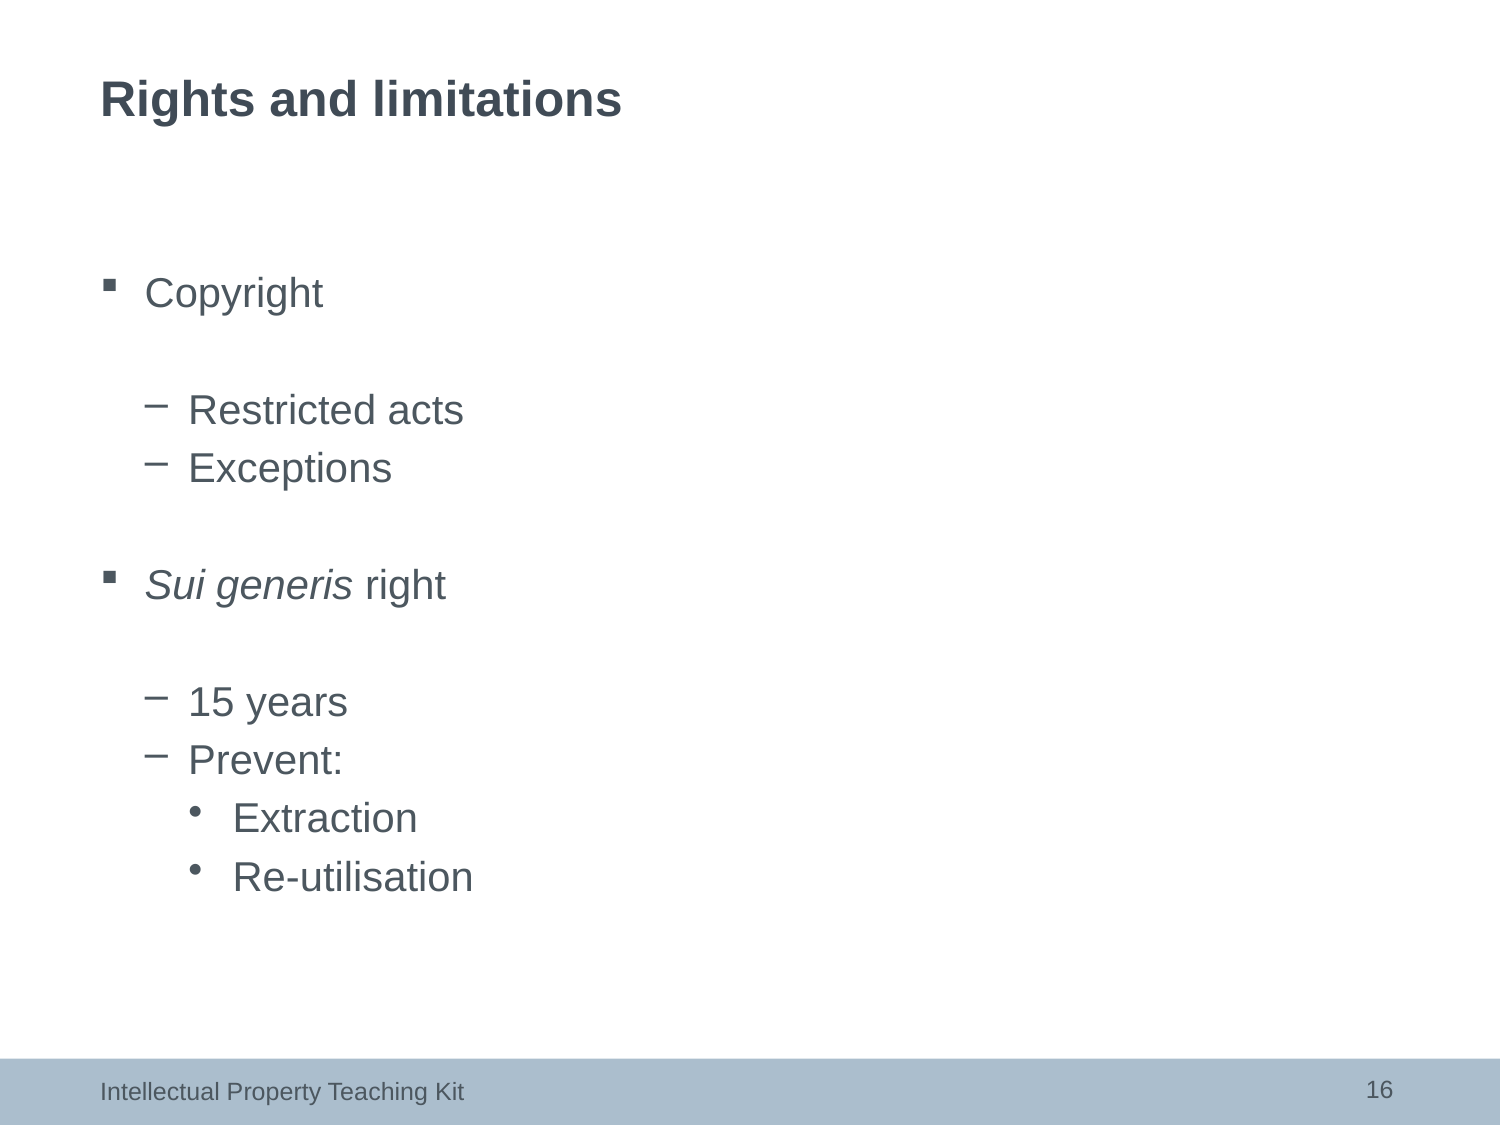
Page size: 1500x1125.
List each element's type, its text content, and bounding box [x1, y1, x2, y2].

title Rights and limitations [100, 66, 1400, 221]
list Copyright Restricted acts Exceptions Sui generis right 15 years Prevent: Extraction Re-utilisation [100, 265, 1400, 999]
text_box 16 [1269, 1070, 1394, 1106]
footer Intellectual Property Teaching Kit [100, 1074, 988, 1125]
